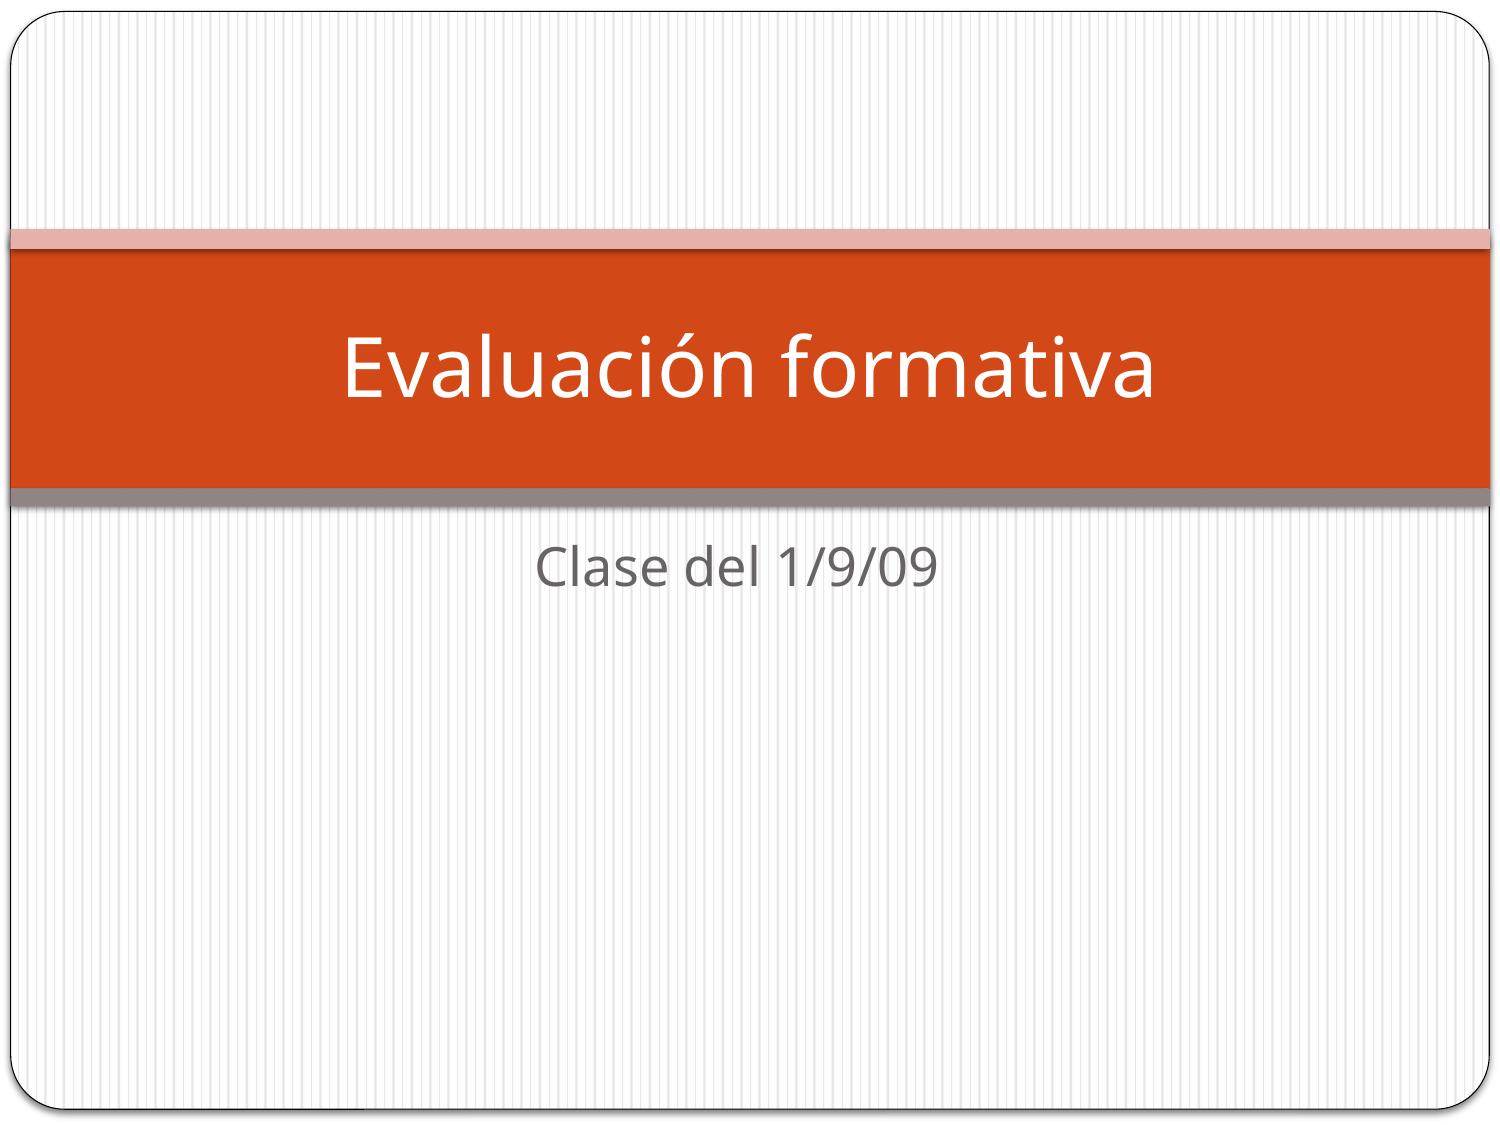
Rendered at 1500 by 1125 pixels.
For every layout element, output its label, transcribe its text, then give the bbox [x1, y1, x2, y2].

title Evaluación formativa [75, 247, 1425, 489]
subtitle Clase del 1/9/09 [212, 525, 1263, 788]
